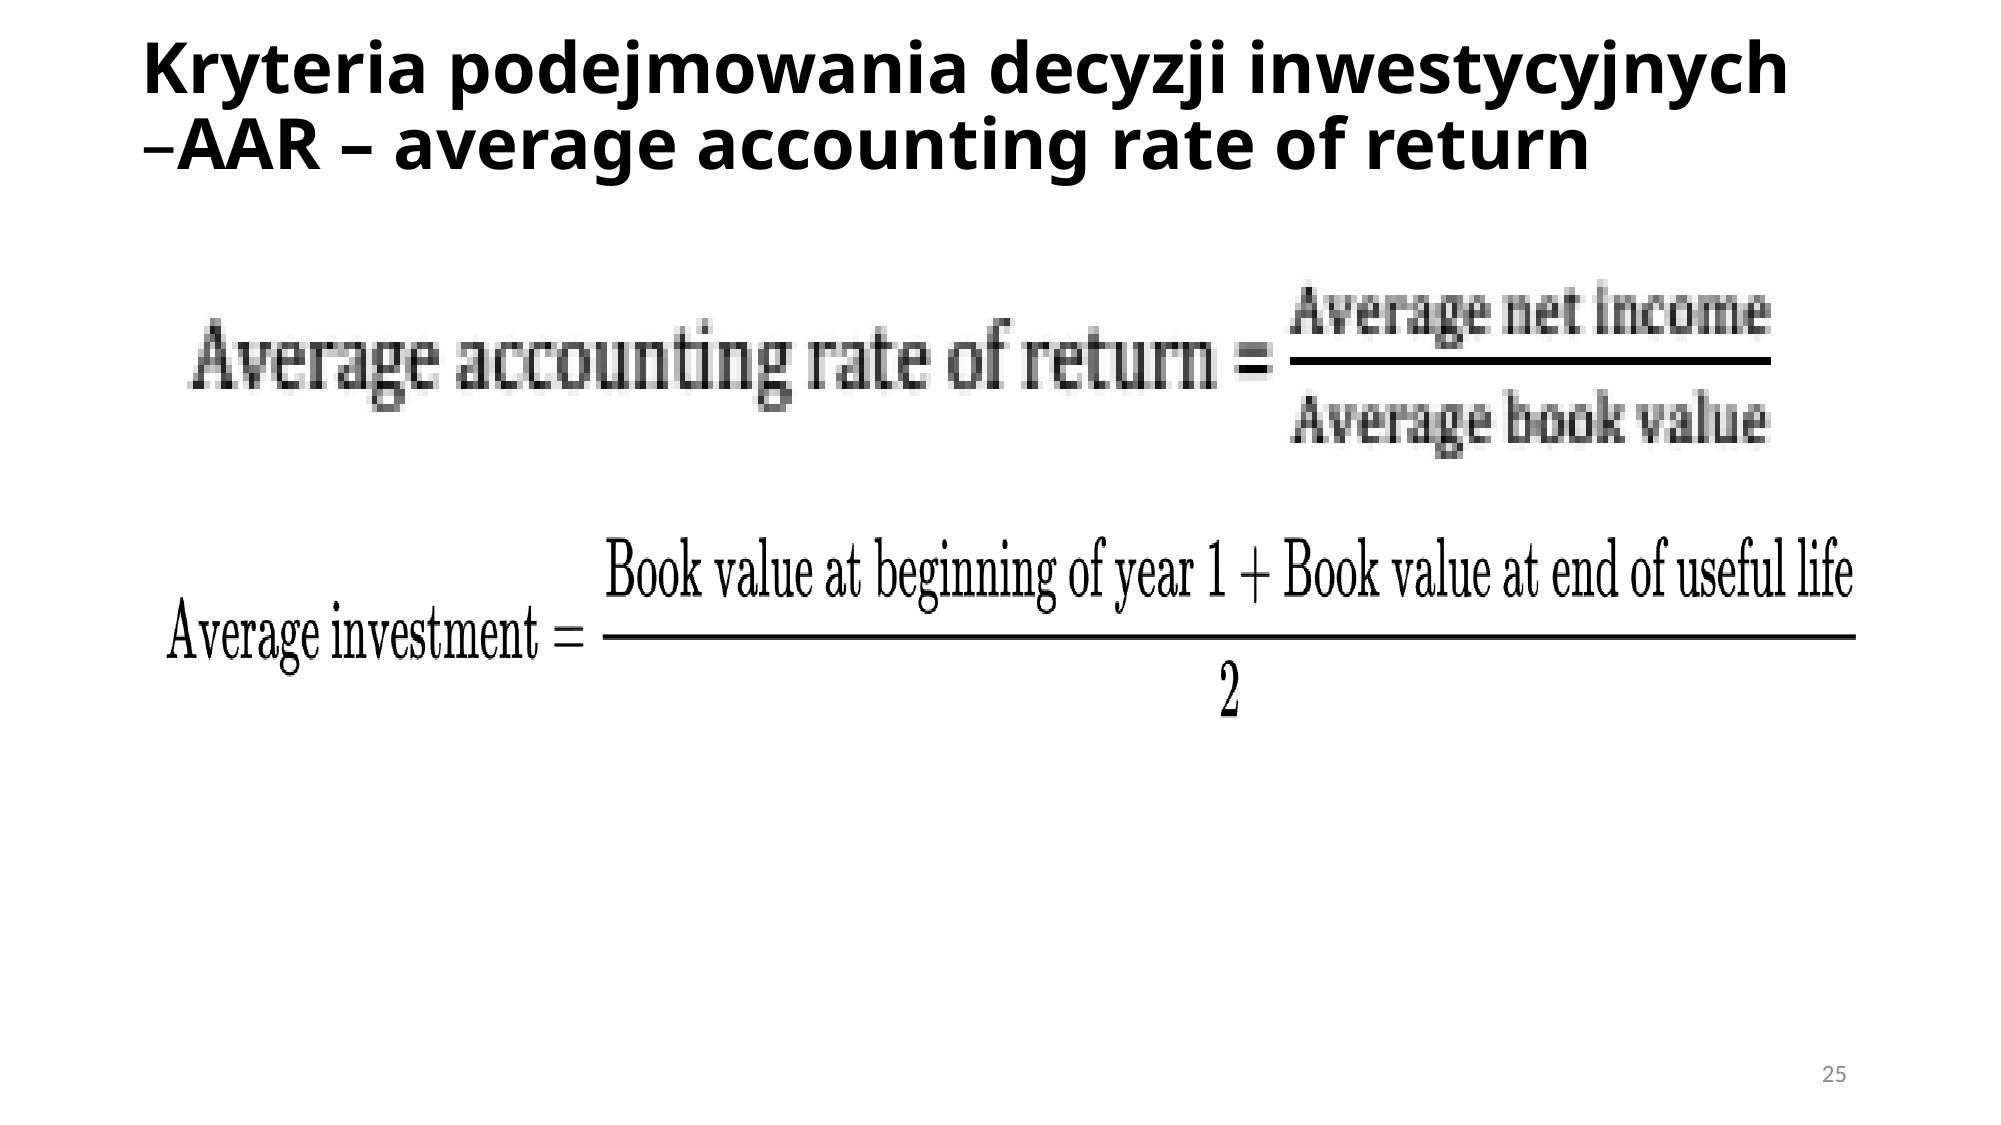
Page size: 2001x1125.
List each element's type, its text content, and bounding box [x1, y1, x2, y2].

title Kryteria podejmowania decyzji inwestycyjnych –AAR – average accounting rate of return [126, 0, 1852, 218]
picture [156, 258, 1844, 475]
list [163, 530, 1863, 726]
slide_number 25 [1412, 1042, 1863, 1103]
